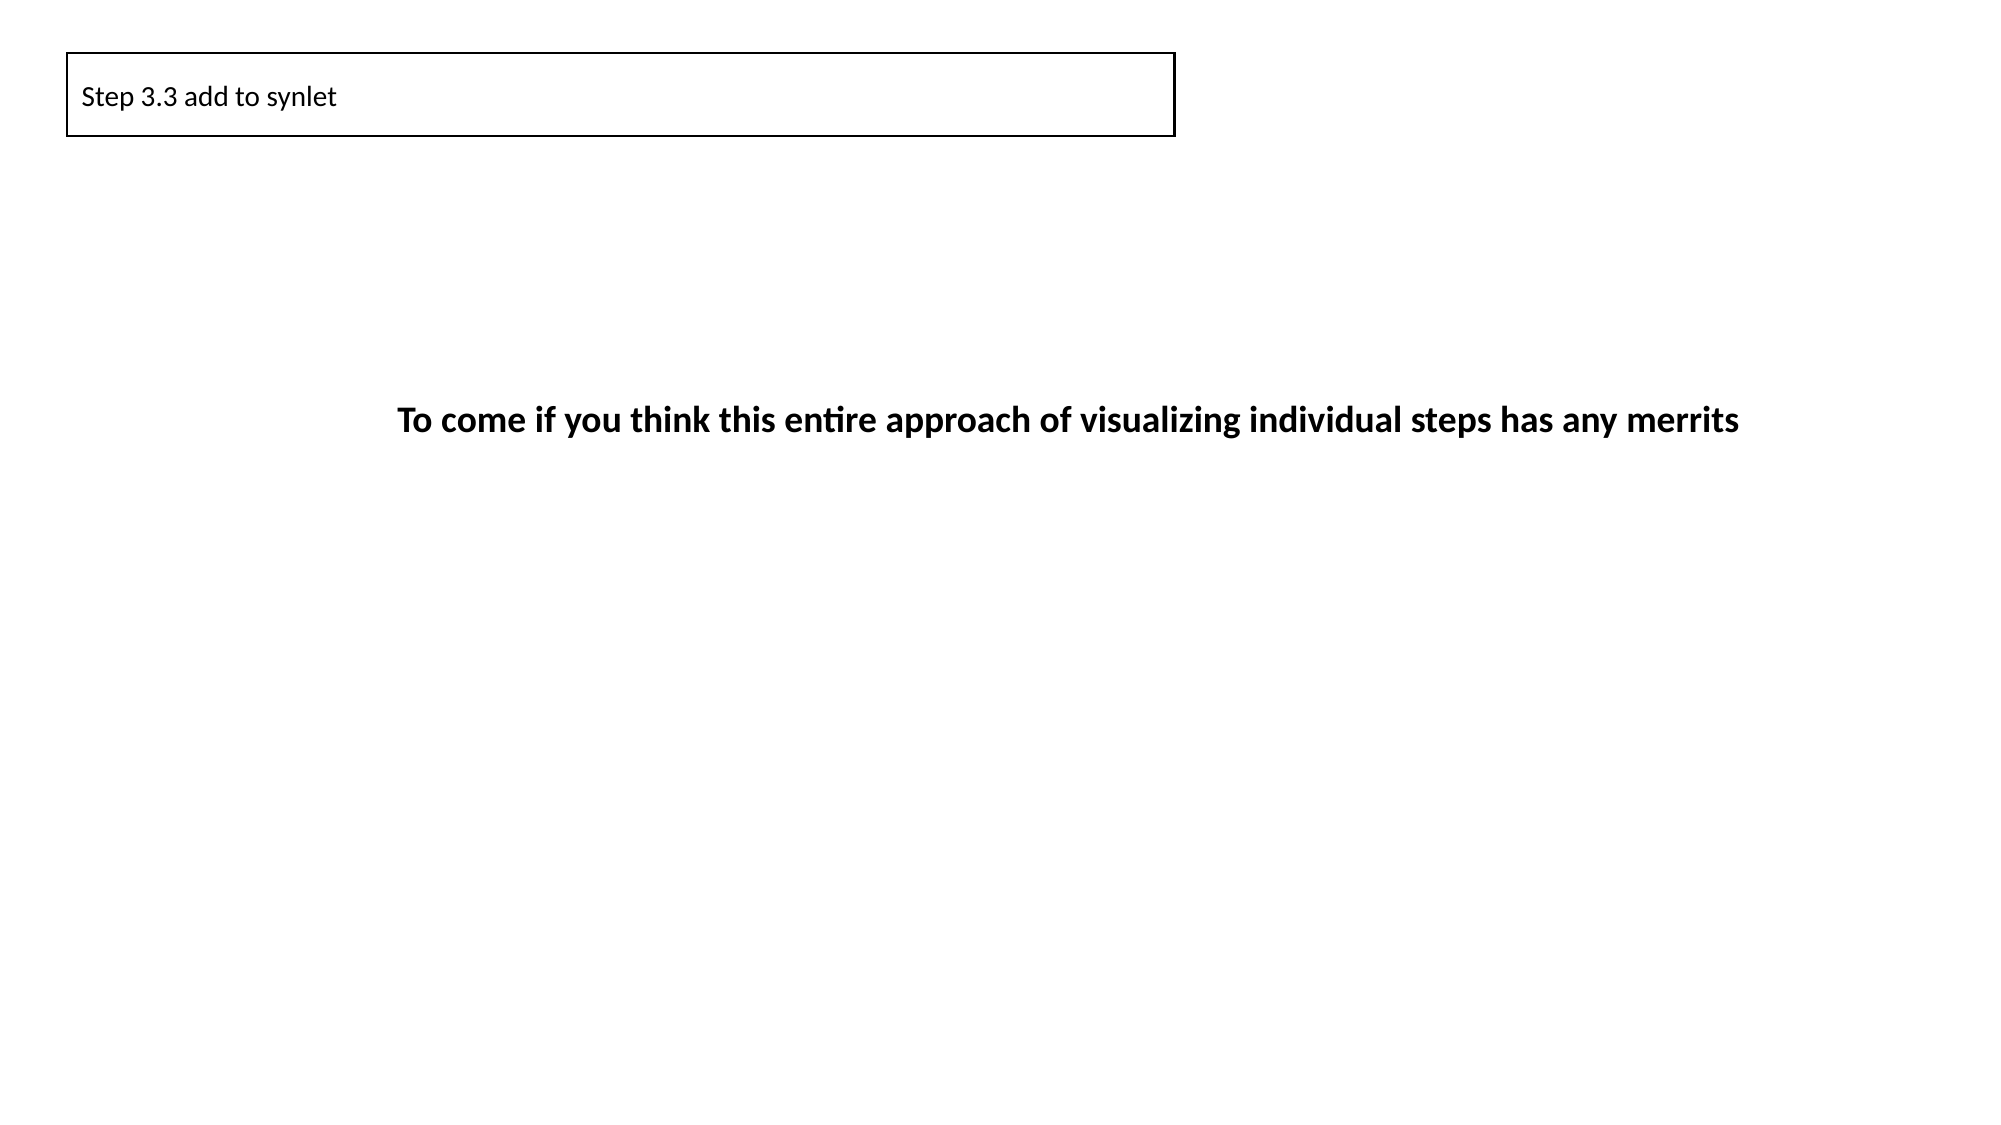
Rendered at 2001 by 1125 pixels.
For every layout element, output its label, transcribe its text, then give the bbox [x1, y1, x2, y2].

text_box To come if you think this entire approach of visualizing individual steps has any merrits [382, 387, 1757, 448]
text_box Step 3.3 add to synlet [66, 52, 1176, 137]
